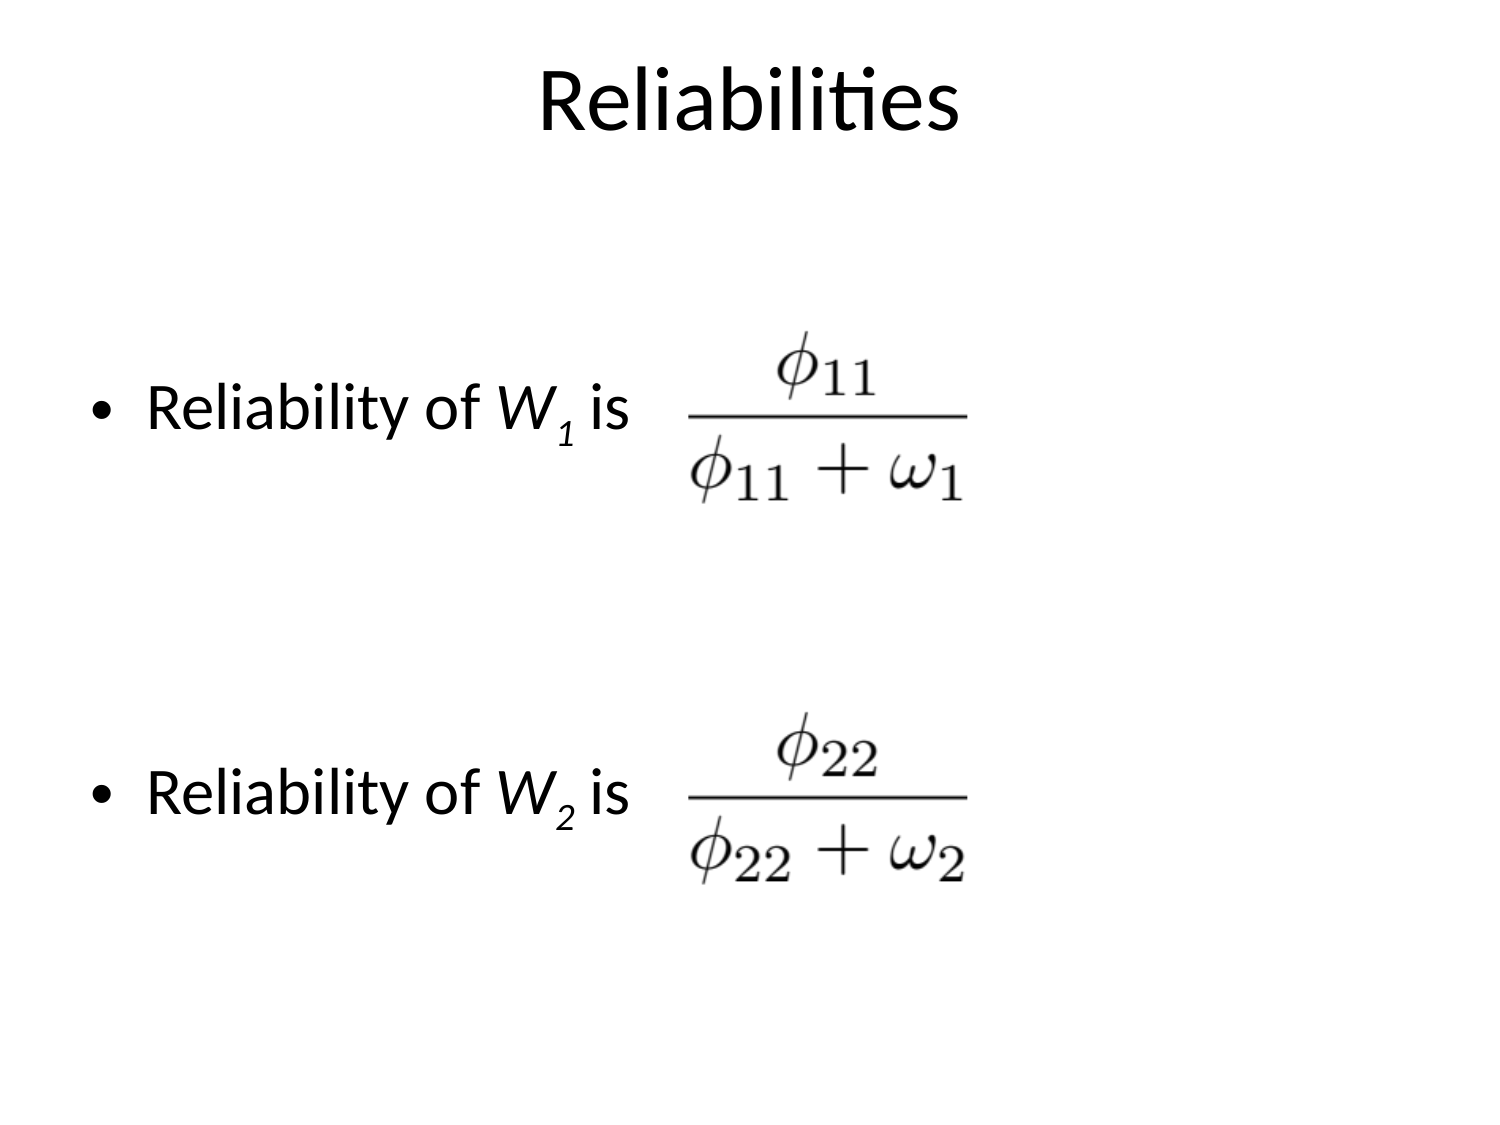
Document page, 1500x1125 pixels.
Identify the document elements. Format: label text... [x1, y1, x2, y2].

title Reliabilities [75, 0, 1425, 188]
picture [688, 329, 968, 504]
list Reliability of W1 is Reliability of W2 is [75, 262, 1425, 1005]
picture [688, 710, 968, 885]
